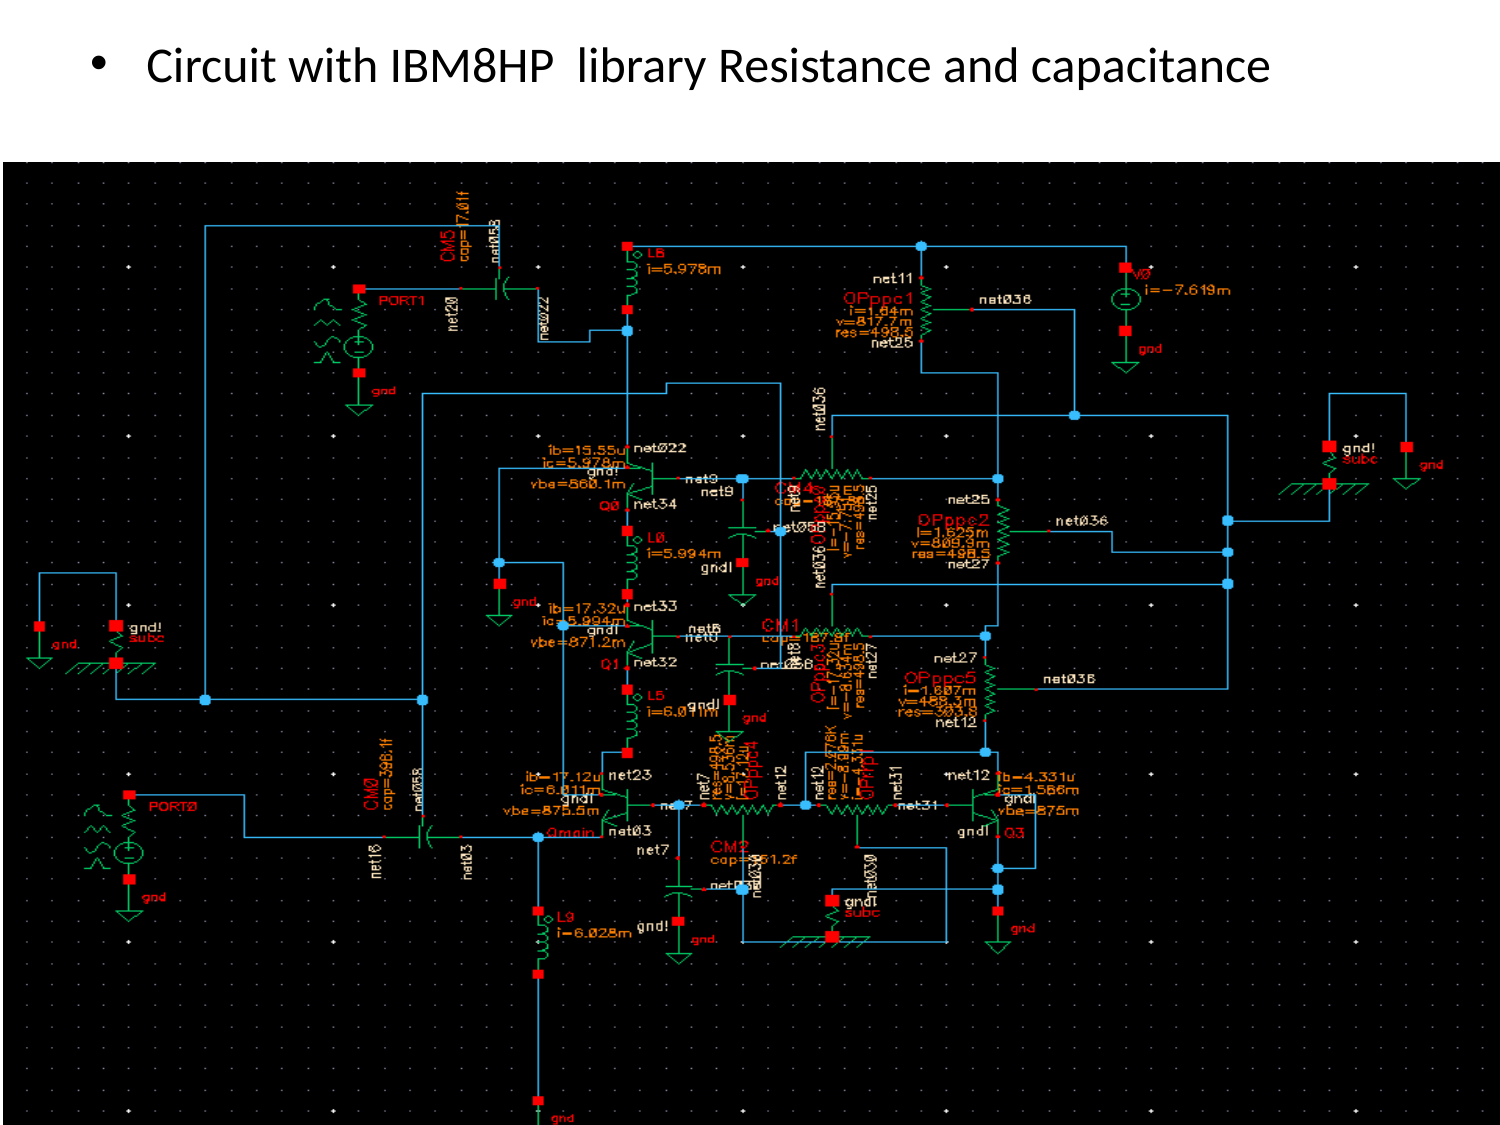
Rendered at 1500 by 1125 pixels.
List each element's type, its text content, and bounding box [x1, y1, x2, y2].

list Circuit with IBM8HP library Resistance and capacitance [75, 24, 1425, 160]
picture [2, 162, 1500, 1125]
